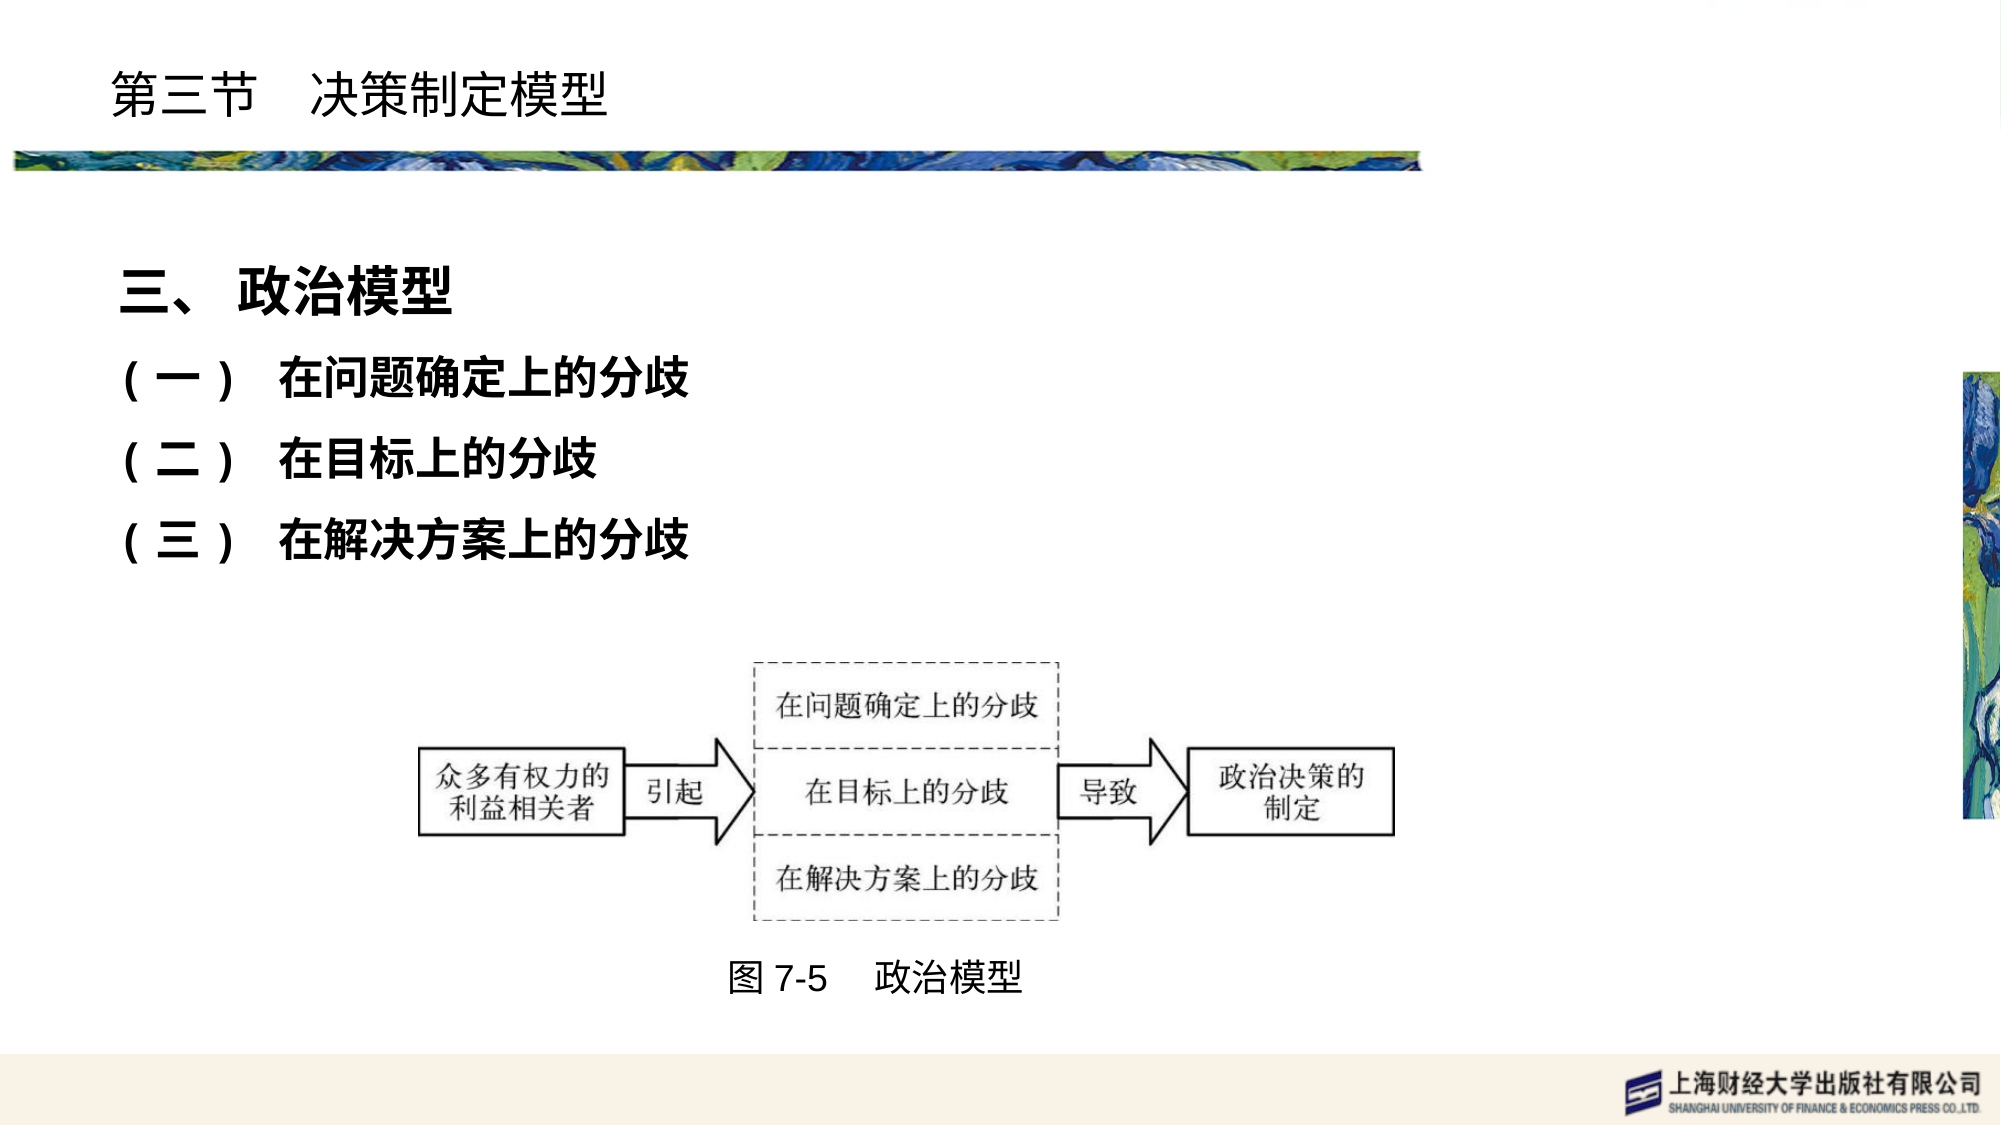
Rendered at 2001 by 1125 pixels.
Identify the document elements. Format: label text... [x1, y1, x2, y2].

list 三、 政治模型 (一) 在问题确定上的分歧 (二) 在目标上的分歧 (三) 在解决方案上的分歧 [102, 233, 1898, 1032]
picture [0, 0, 2001, 1125]
text_box 图7-5 政治模型 [440, 946, 1274, 1007]
title 第三节 决策制定模型 [94, 42, 1451, 146]
